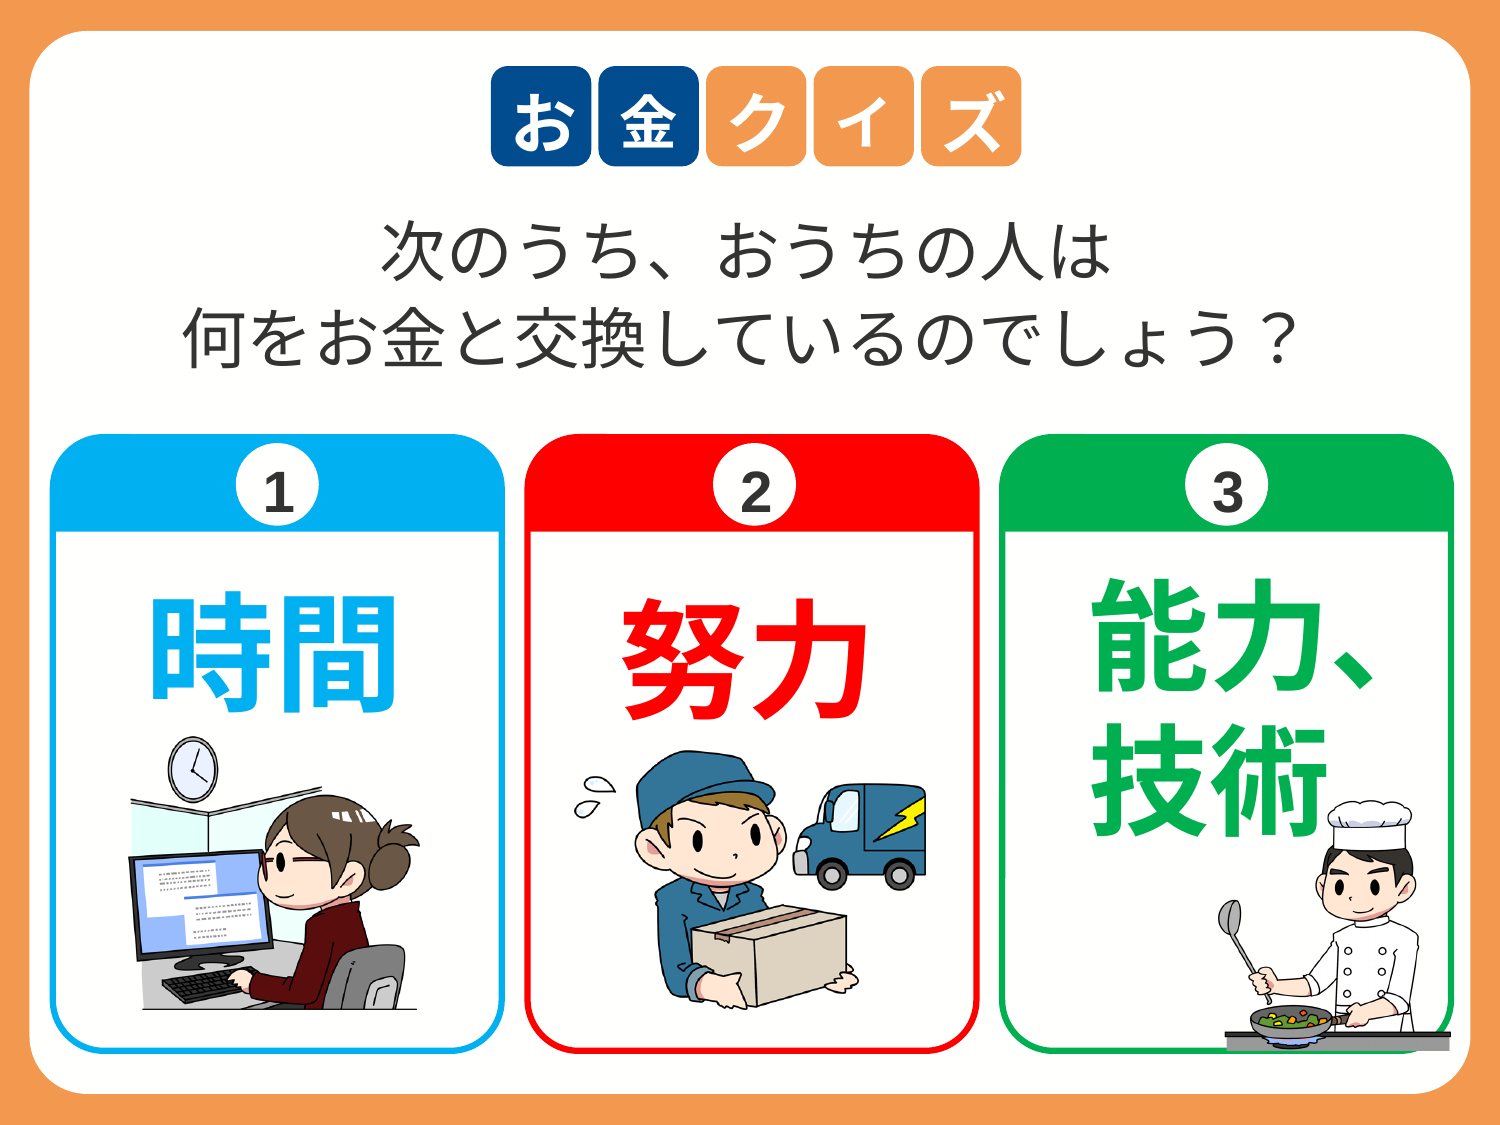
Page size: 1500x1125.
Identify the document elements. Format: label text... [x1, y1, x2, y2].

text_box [52, 437, 502, 1051]
text_box 次のうち、おうちの人は 何をお金と交換しているのでしょう？ [92, 193, 1401, 385]
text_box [527, 437, 977, 1051]
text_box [1002, 437, 1451, 1051]
